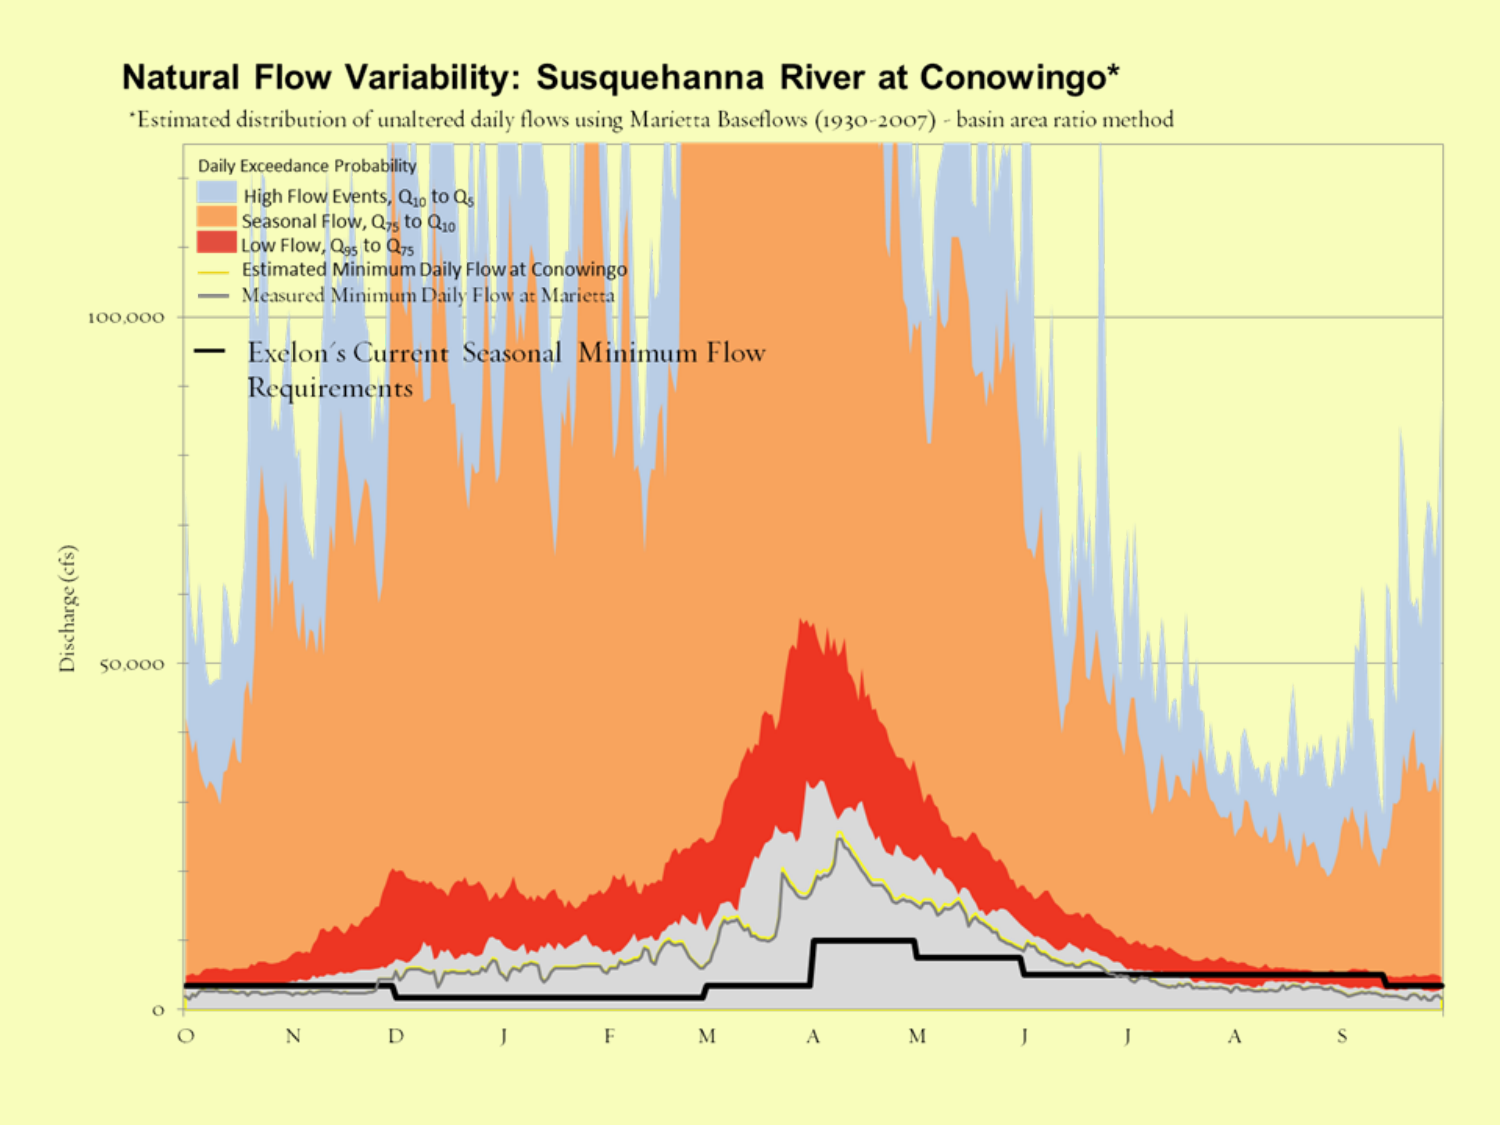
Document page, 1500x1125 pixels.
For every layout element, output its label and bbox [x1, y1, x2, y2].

picture [37, 39, 1477, 1088]
